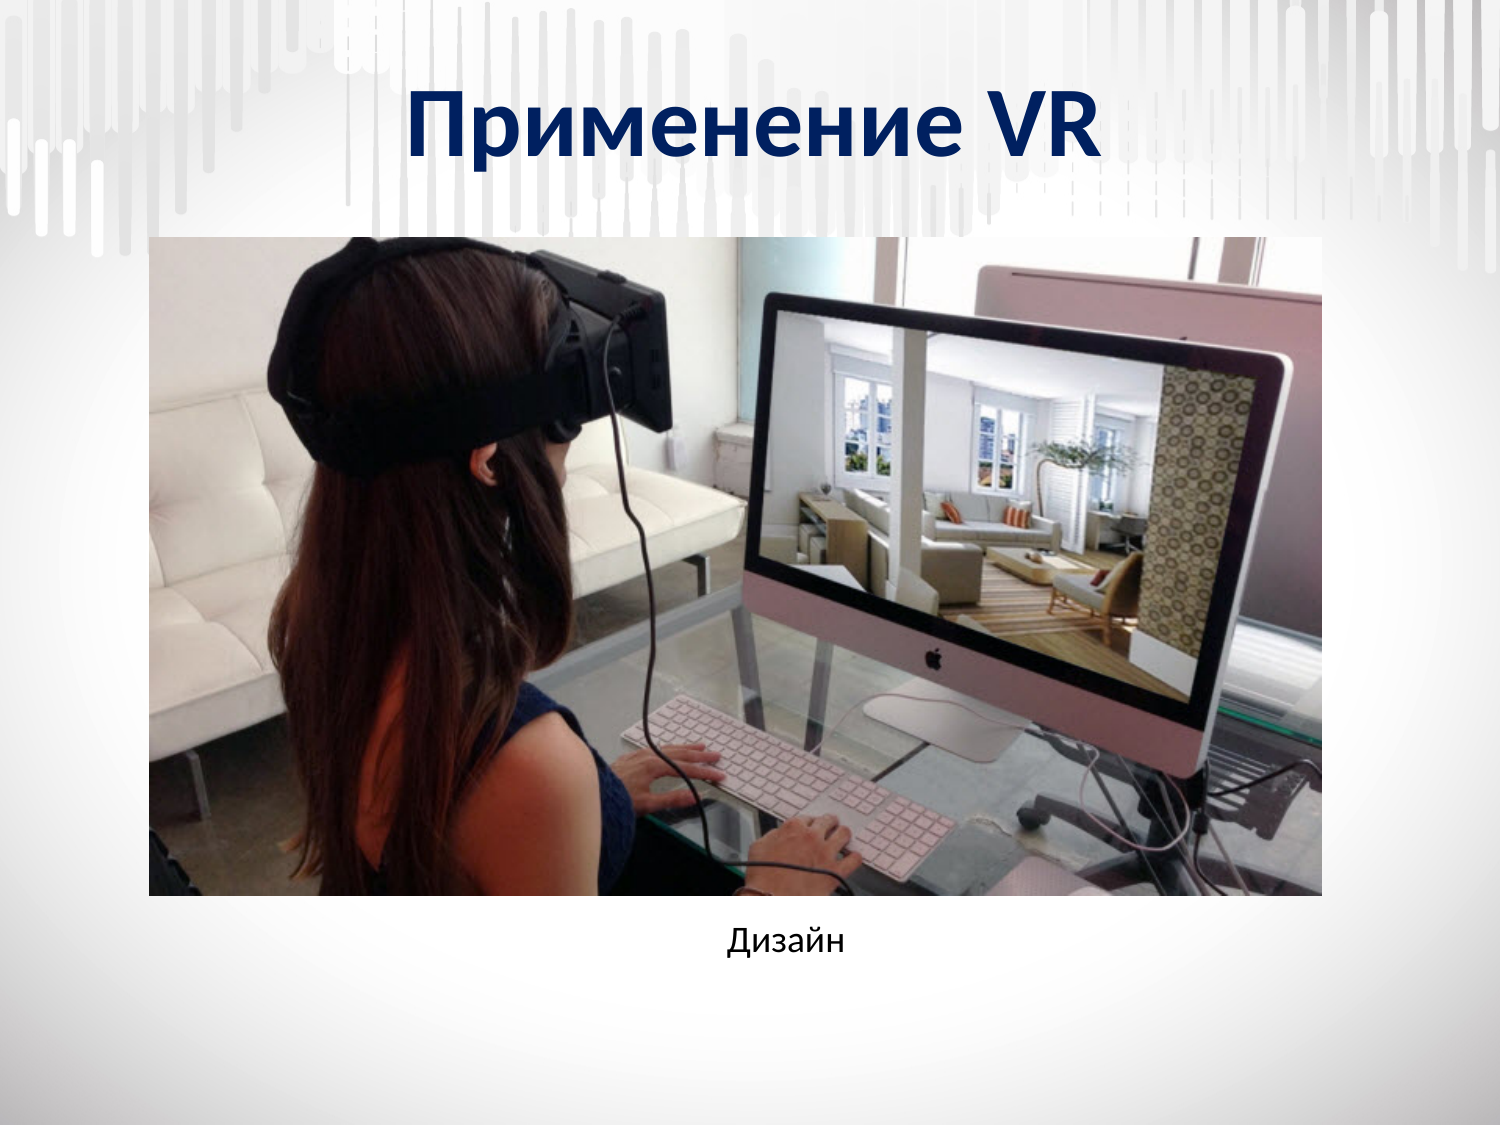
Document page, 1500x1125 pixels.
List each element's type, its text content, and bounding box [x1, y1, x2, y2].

title Применение VR [107, 58, 1402, 190]
picture [0, 0, 1500, 1125]
text_box Дизайн [441, 907, 1131, 968]
